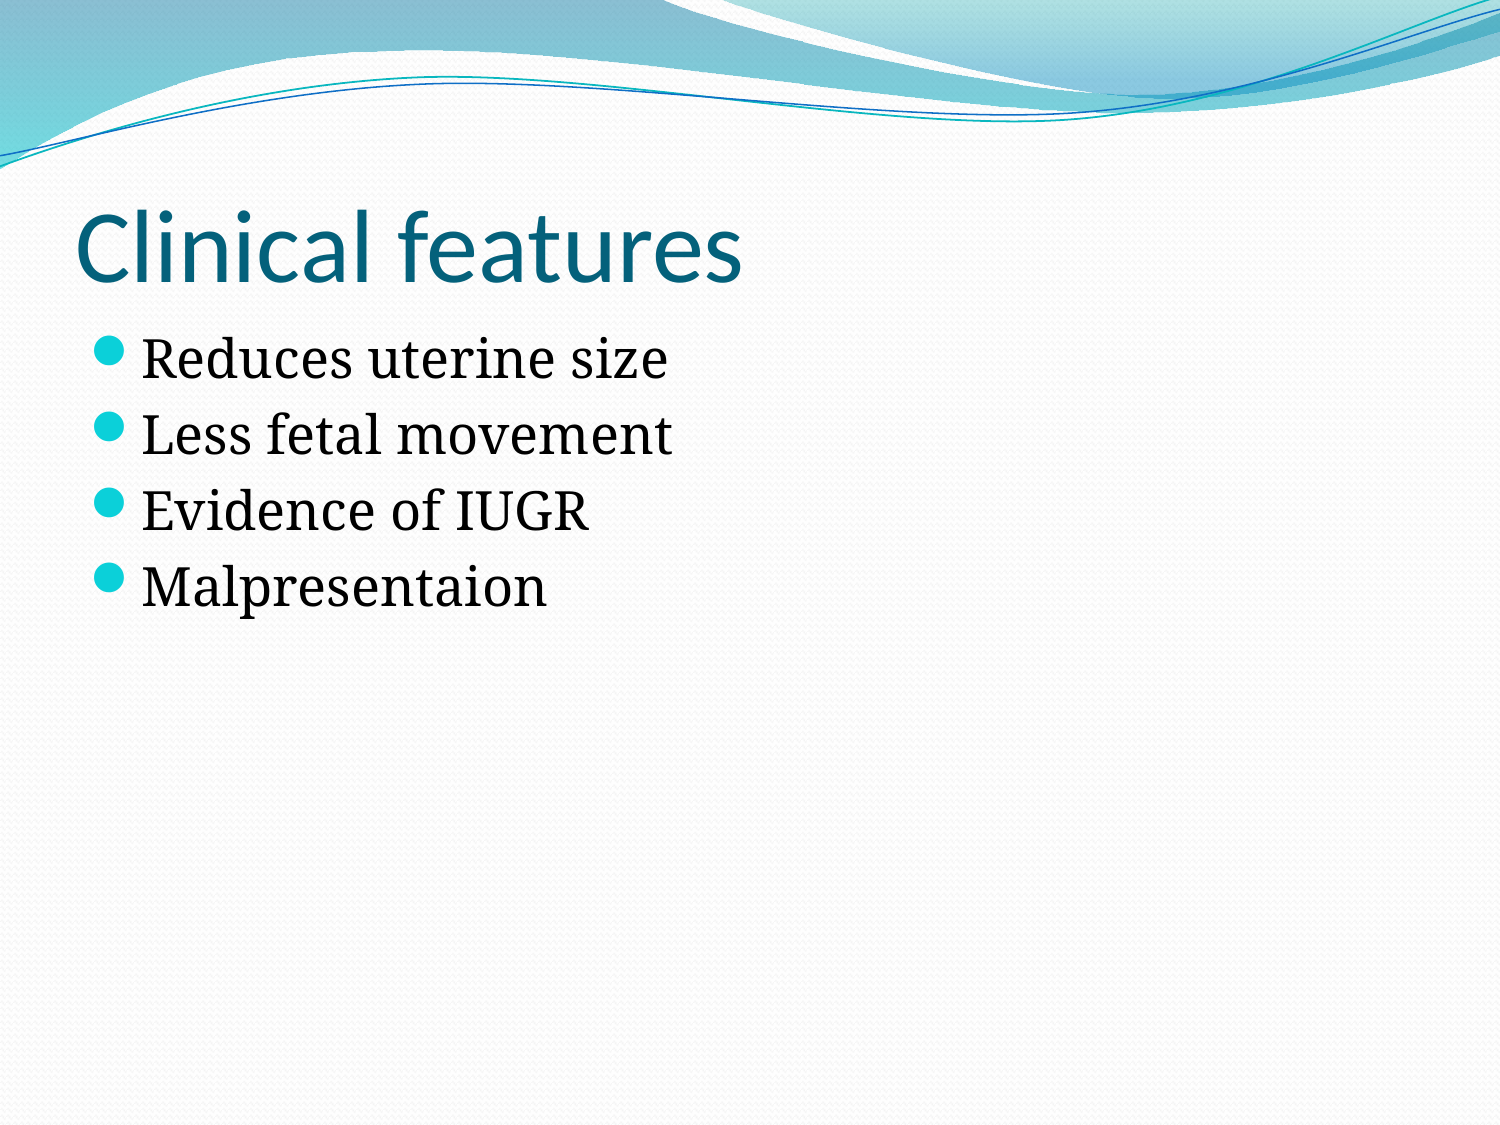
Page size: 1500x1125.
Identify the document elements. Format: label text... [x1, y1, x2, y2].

title Clinical features [75, 115, 1425, 303]
list Reduces uterine size Less fetal movement Evidence of IUGR Malpresentaion [75, 317, 1425, 1038]
